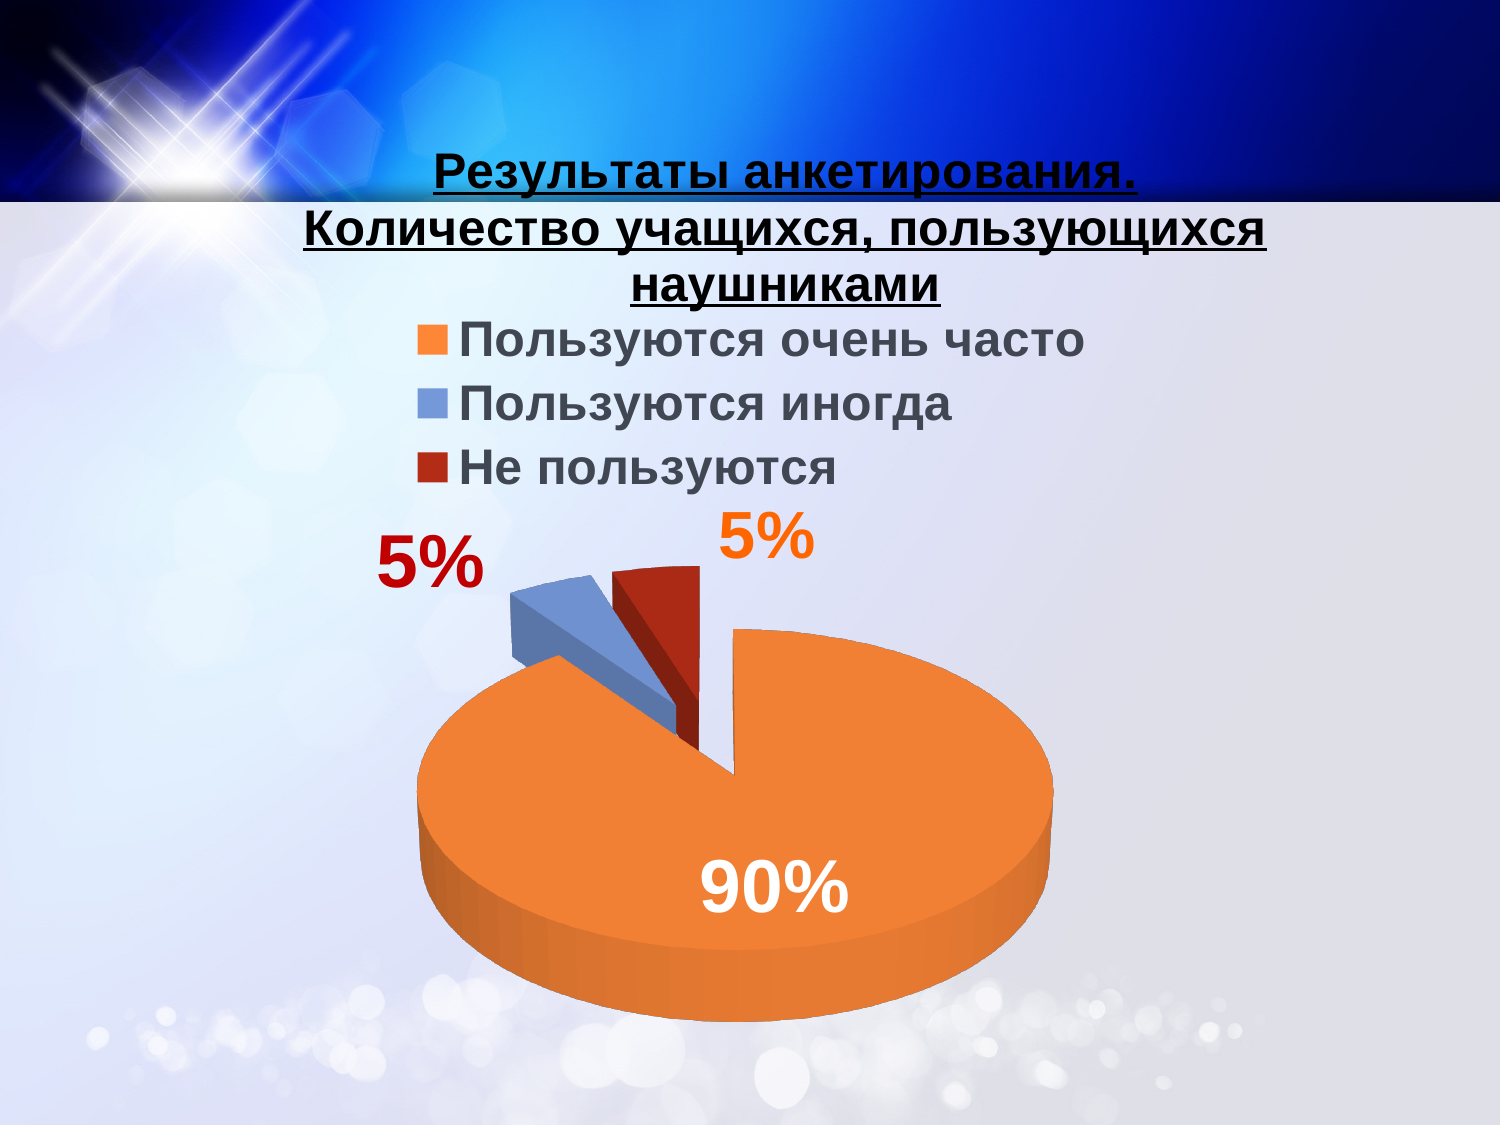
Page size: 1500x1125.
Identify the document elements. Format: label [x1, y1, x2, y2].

chart [57, 50, 1445, 1078]
picture [0, 0, 1500, 1125]
